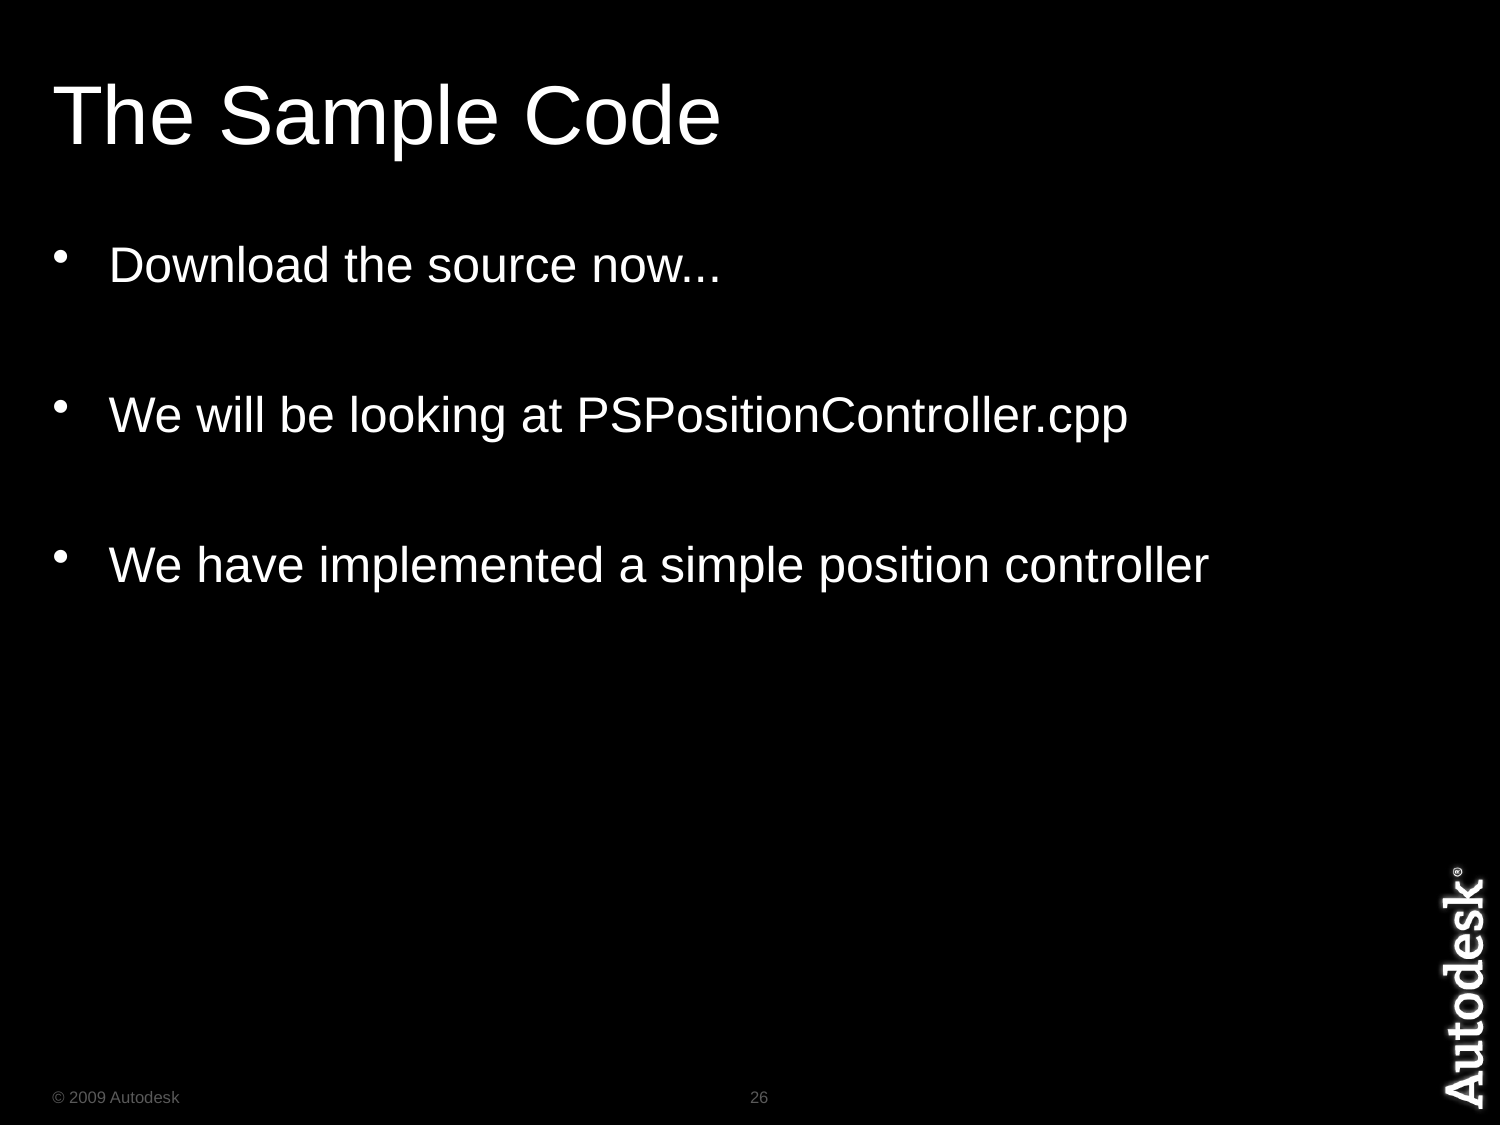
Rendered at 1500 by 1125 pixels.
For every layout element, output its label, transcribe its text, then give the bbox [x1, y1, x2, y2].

picture [1402, 0, 1500, 1125]
list Download the source now... We will be looking at PSPositionController.cpp We have implemented a simple position controller [52, 231, 1401, 1073]
title The Sample Code [52, 22, 1401, 211]
